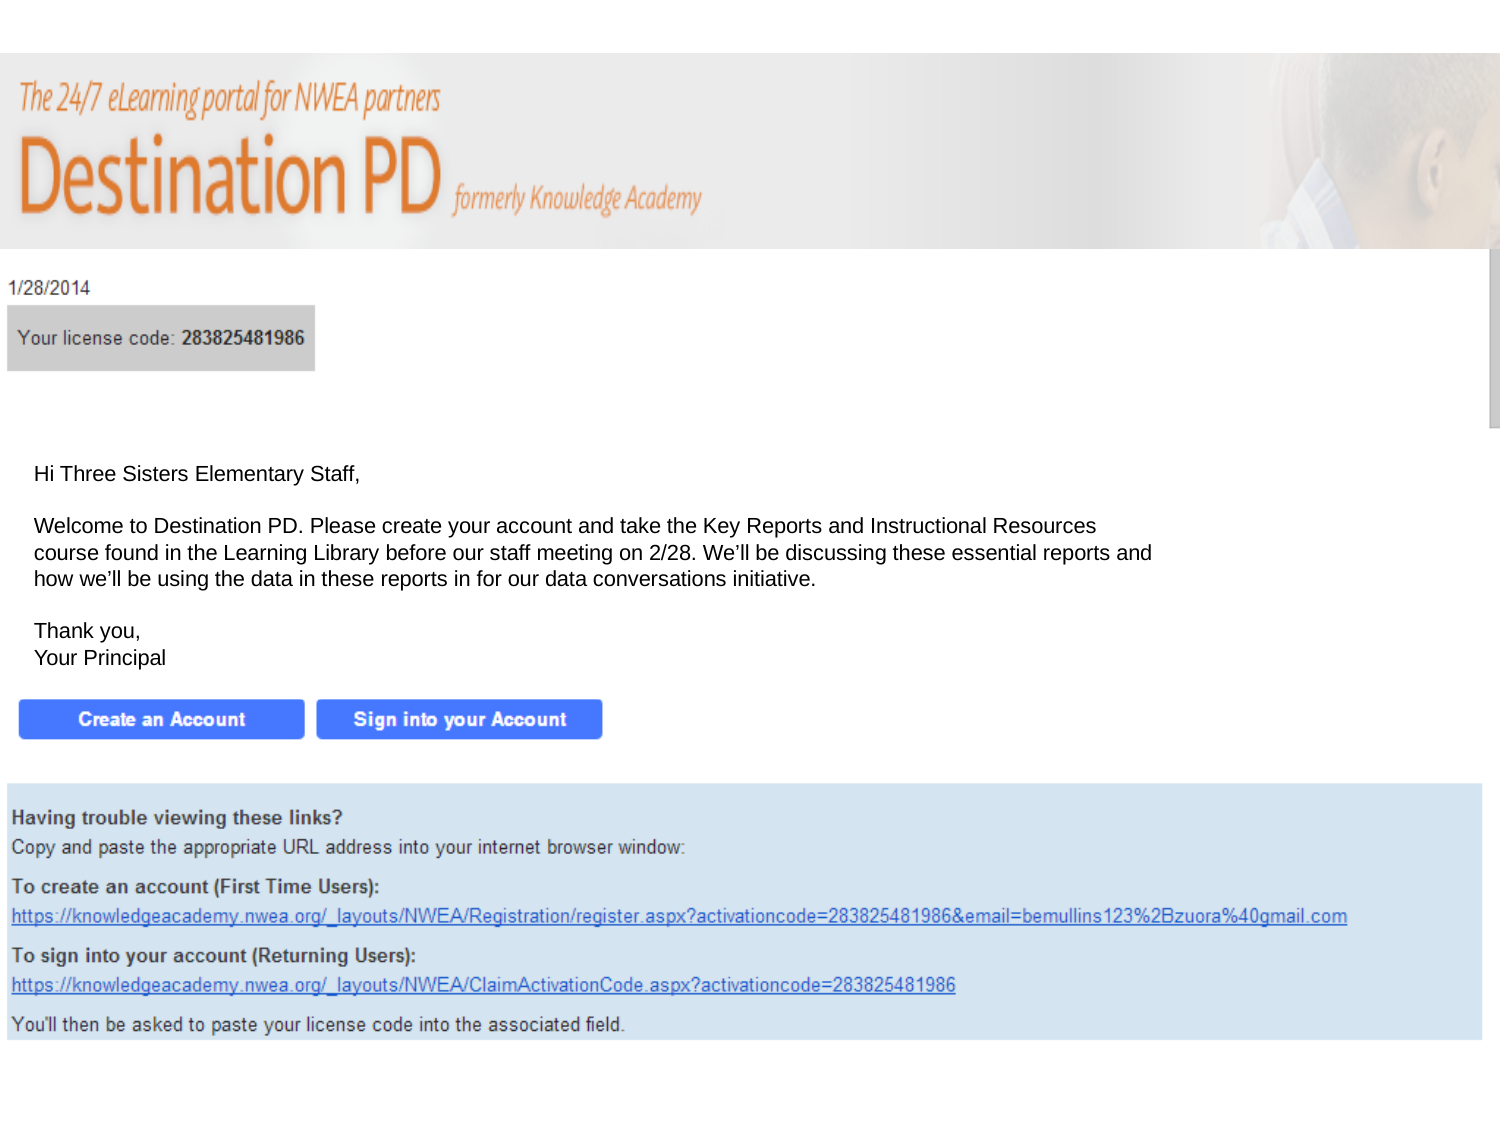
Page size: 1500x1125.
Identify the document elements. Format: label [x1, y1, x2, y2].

text_box [0, 257, 1500, 1050]
picture [0, 53, 1500, 250]
